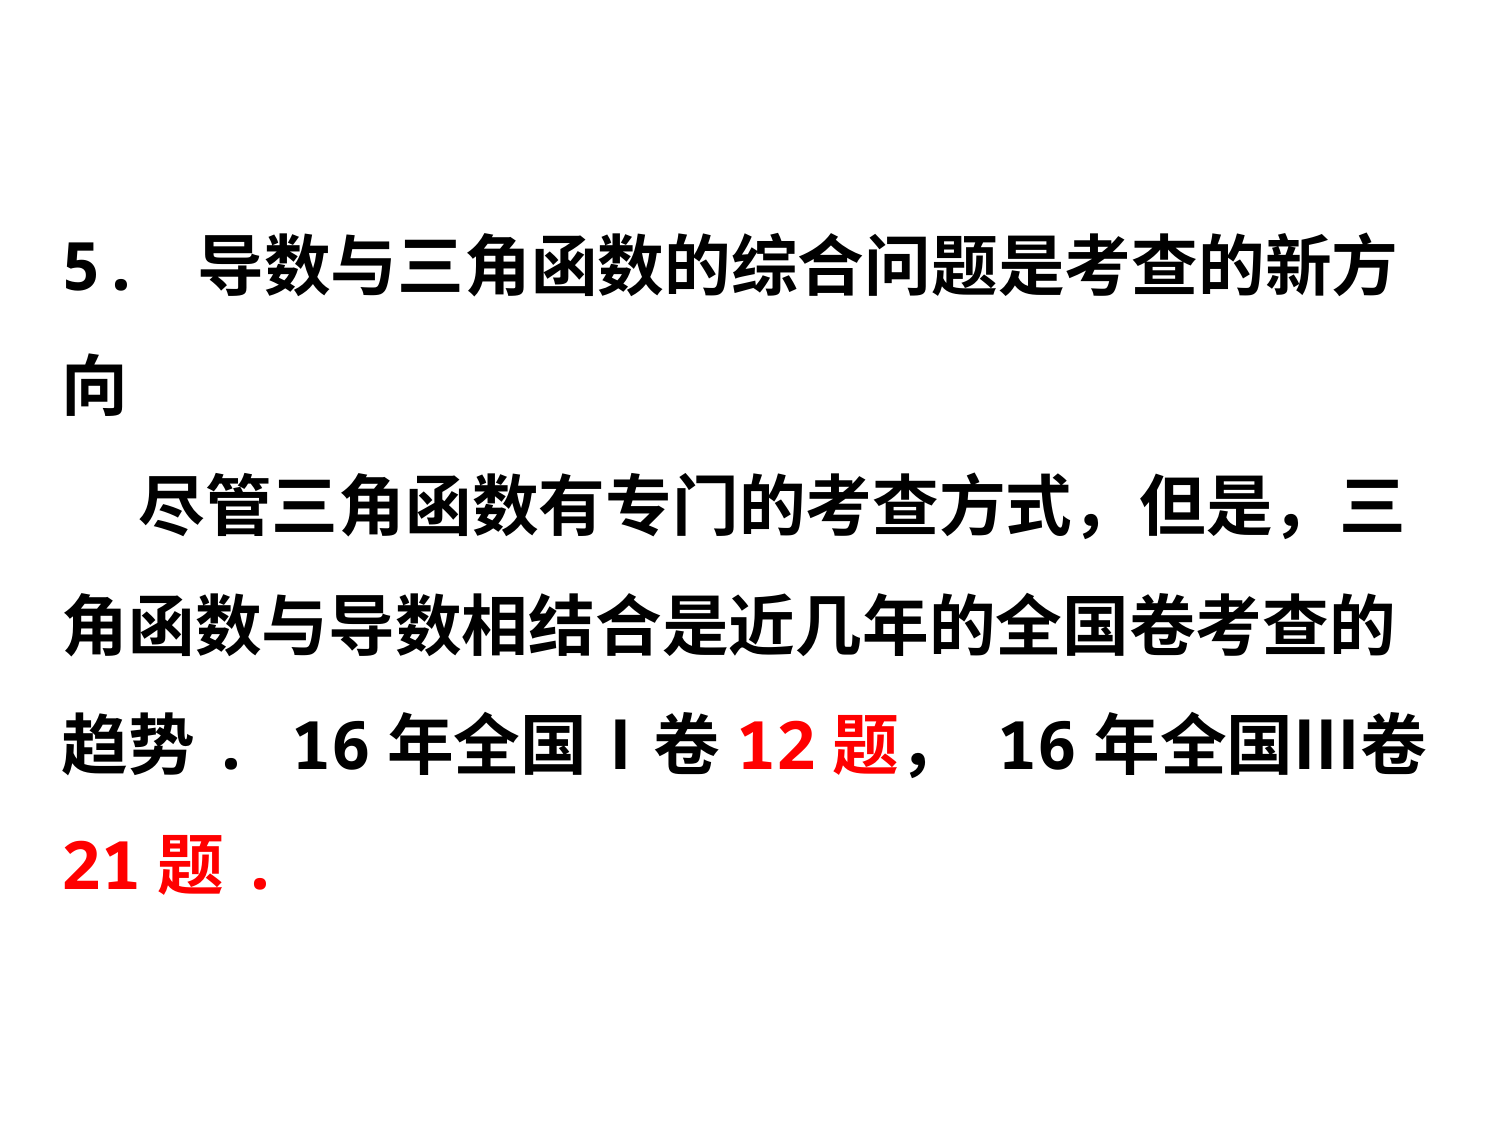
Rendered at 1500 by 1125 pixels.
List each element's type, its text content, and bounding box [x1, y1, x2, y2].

text_box 5. 导数与三角函数的综合问题是考查的新方向 尽管三角函数有专门的考查方式，但是，三角函数与导数相结合是近几年的全国卷考查的趋势. 16年全国Ⅰ卷12题， 16年全国Ⅲ卷21题. [46, 175, 1465, 911]
